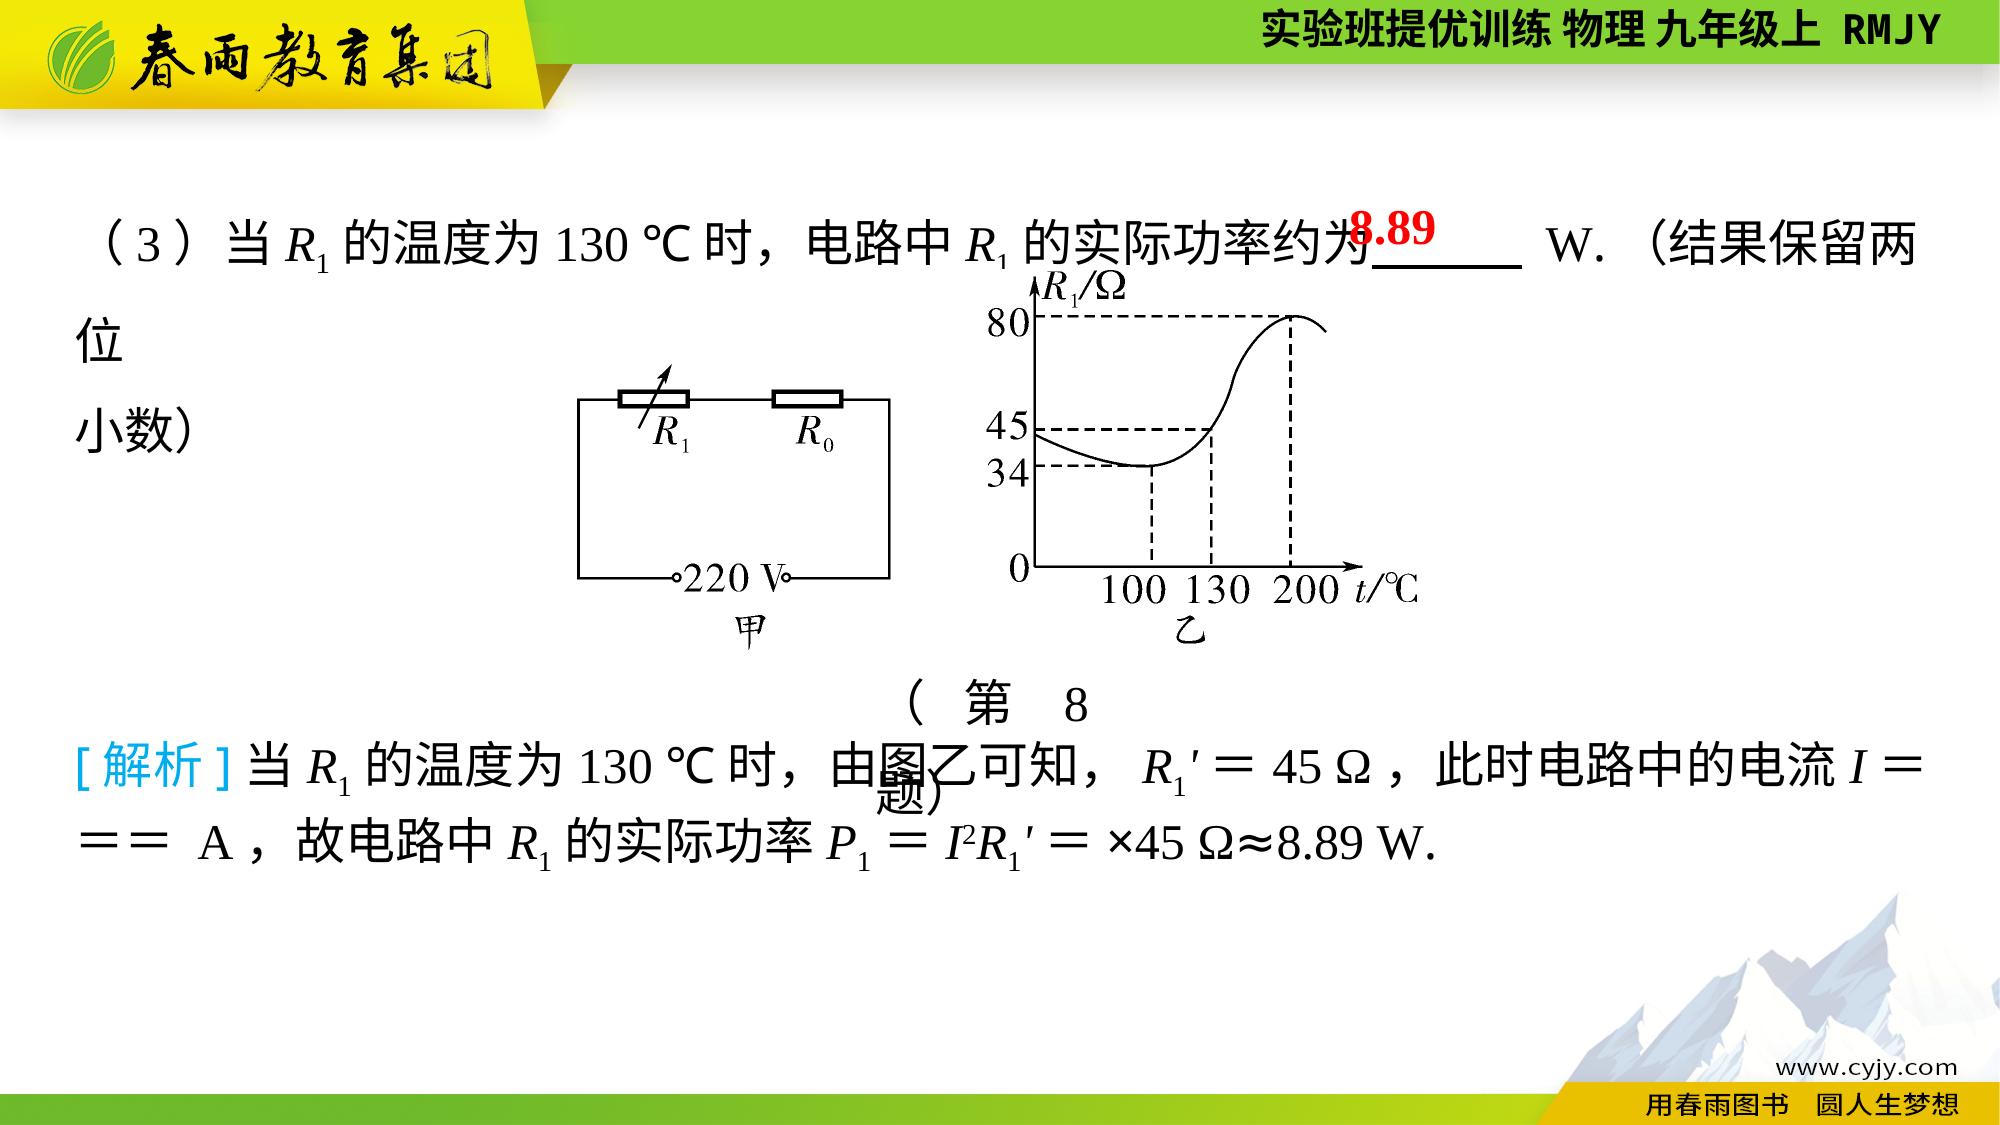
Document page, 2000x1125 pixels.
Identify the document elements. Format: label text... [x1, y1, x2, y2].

text_box 8.89 [1334, 187, 1452, 262]
list （3）当R1的温度为130 ℃时，电路中R1的实际功率约为 W.（结果保留两位 小数） [59, 169, 1944, 367]
text_box （第8题） [860, 658, 1116, 739]
picture [0, 0, 2000, 1125]
